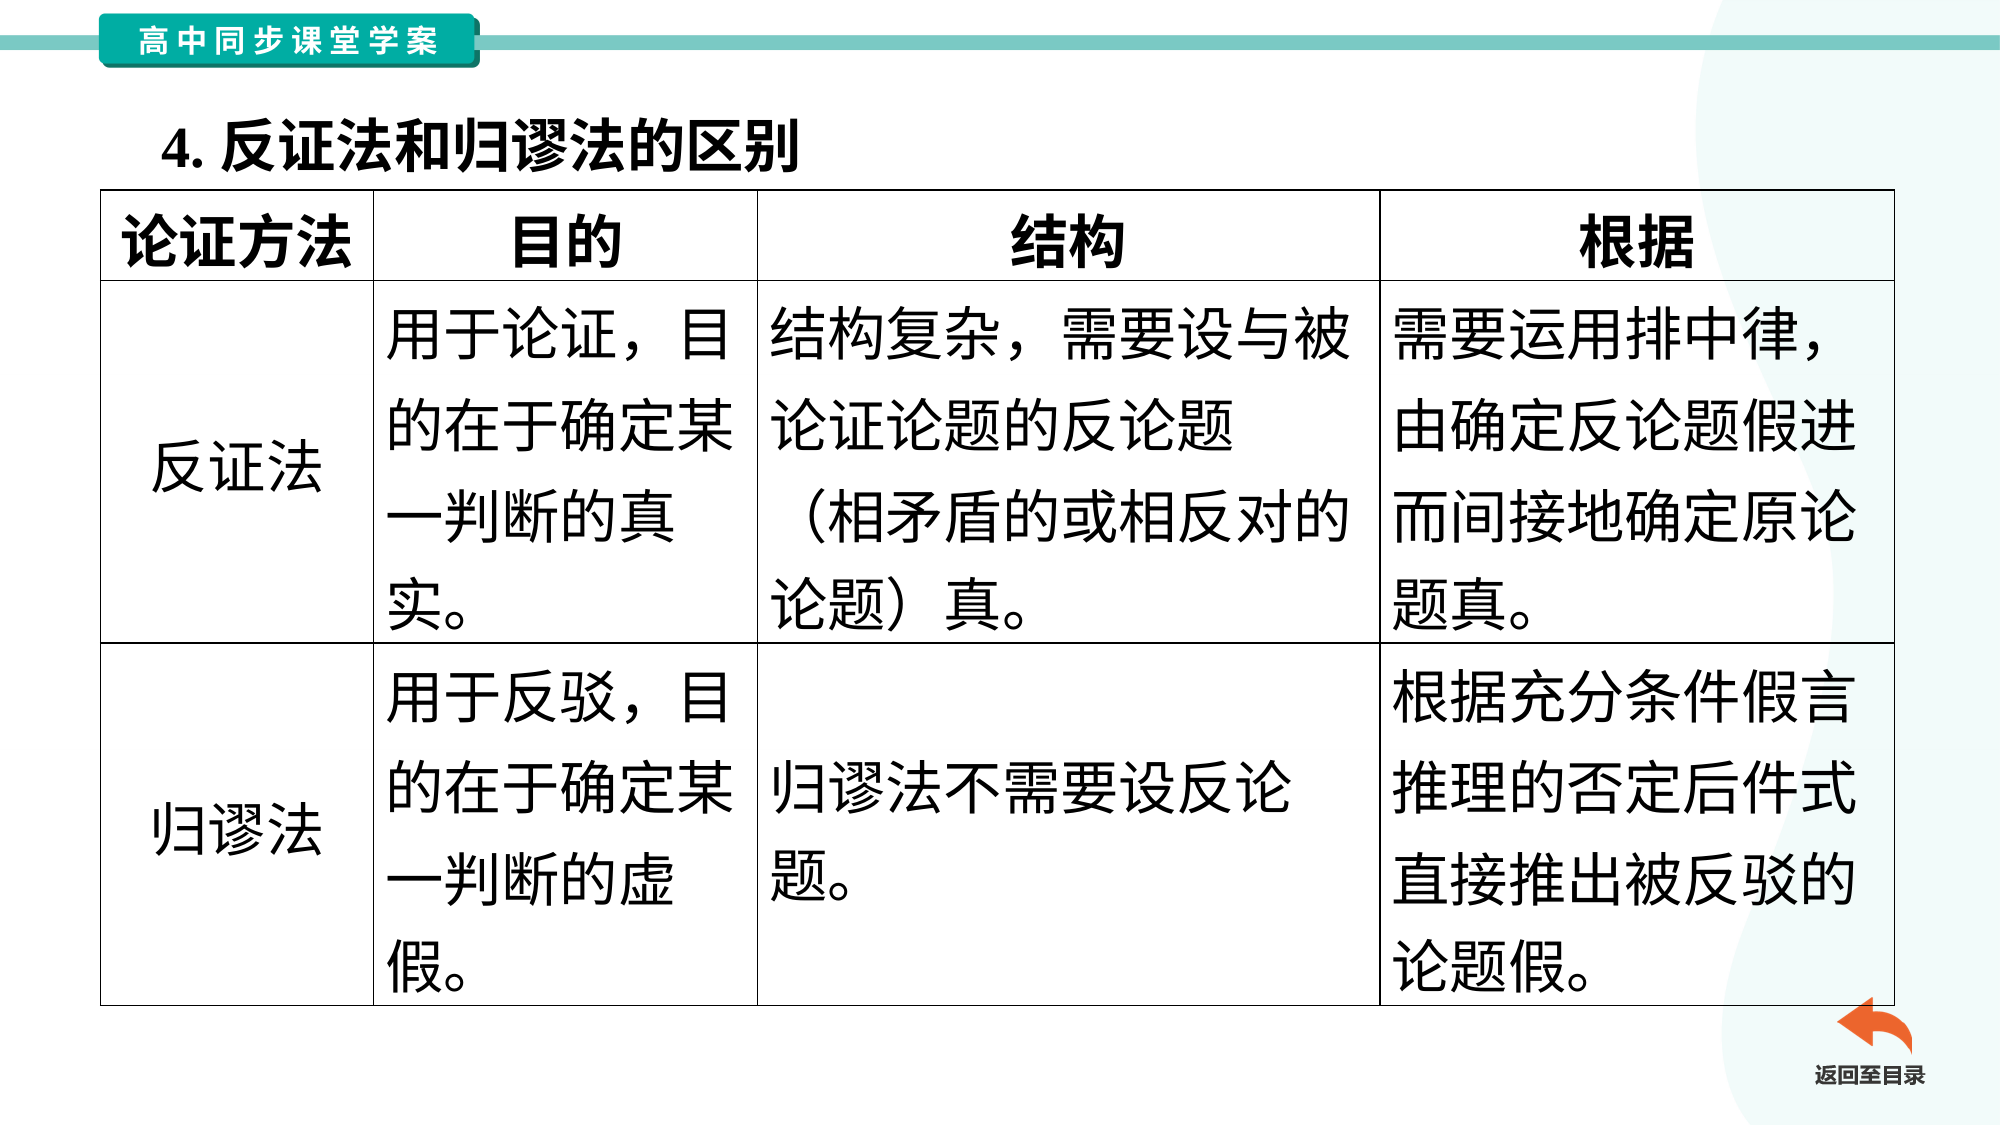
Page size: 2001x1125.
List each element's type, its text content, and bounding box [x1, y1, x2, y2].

table_cell 归谬法 [101, 644, 373, 1005]
table_cell 用于反驳，目 的在于确定某 一判断的虚 假。 [374, 644, 757, 1005]
table_header 论证方法 [101, 191, 373, 280]
picture [0, 0, 2000, 1125]
table_cell 用于论证，目 的在于确定某 一判断的真 实。 [374, 281, 757, 642]
table_header 根据 [1381, 191, 1894, 280]
table_cell 归谬法不需要设反论 题。 [758, 644, 1379, 1005]
table_cell 根据充分条件假言 推理的否定后件式 直接推出被反驳的 论题假。 [1381, 644, 1894, 1005]
table_header 结构 [758, 191, 1379, 280]
table_cell 结构复杂，需要设与被 论证论题的反论题 （相矛盾的或相反对的 论题）真。 [758, 281, 1379, 642]
table_cell 需要运用排中律， 由确定反论题假进 而间接地确定原论 题真。 [1381, 281, 1894, 642]
table_header 目的 [374, 191, 757, 280]
text_box 4.反证法和归谬法的区别 [100, 76, 1899, 179]
table_cell 反证法 [101, 281, 373, 642]
